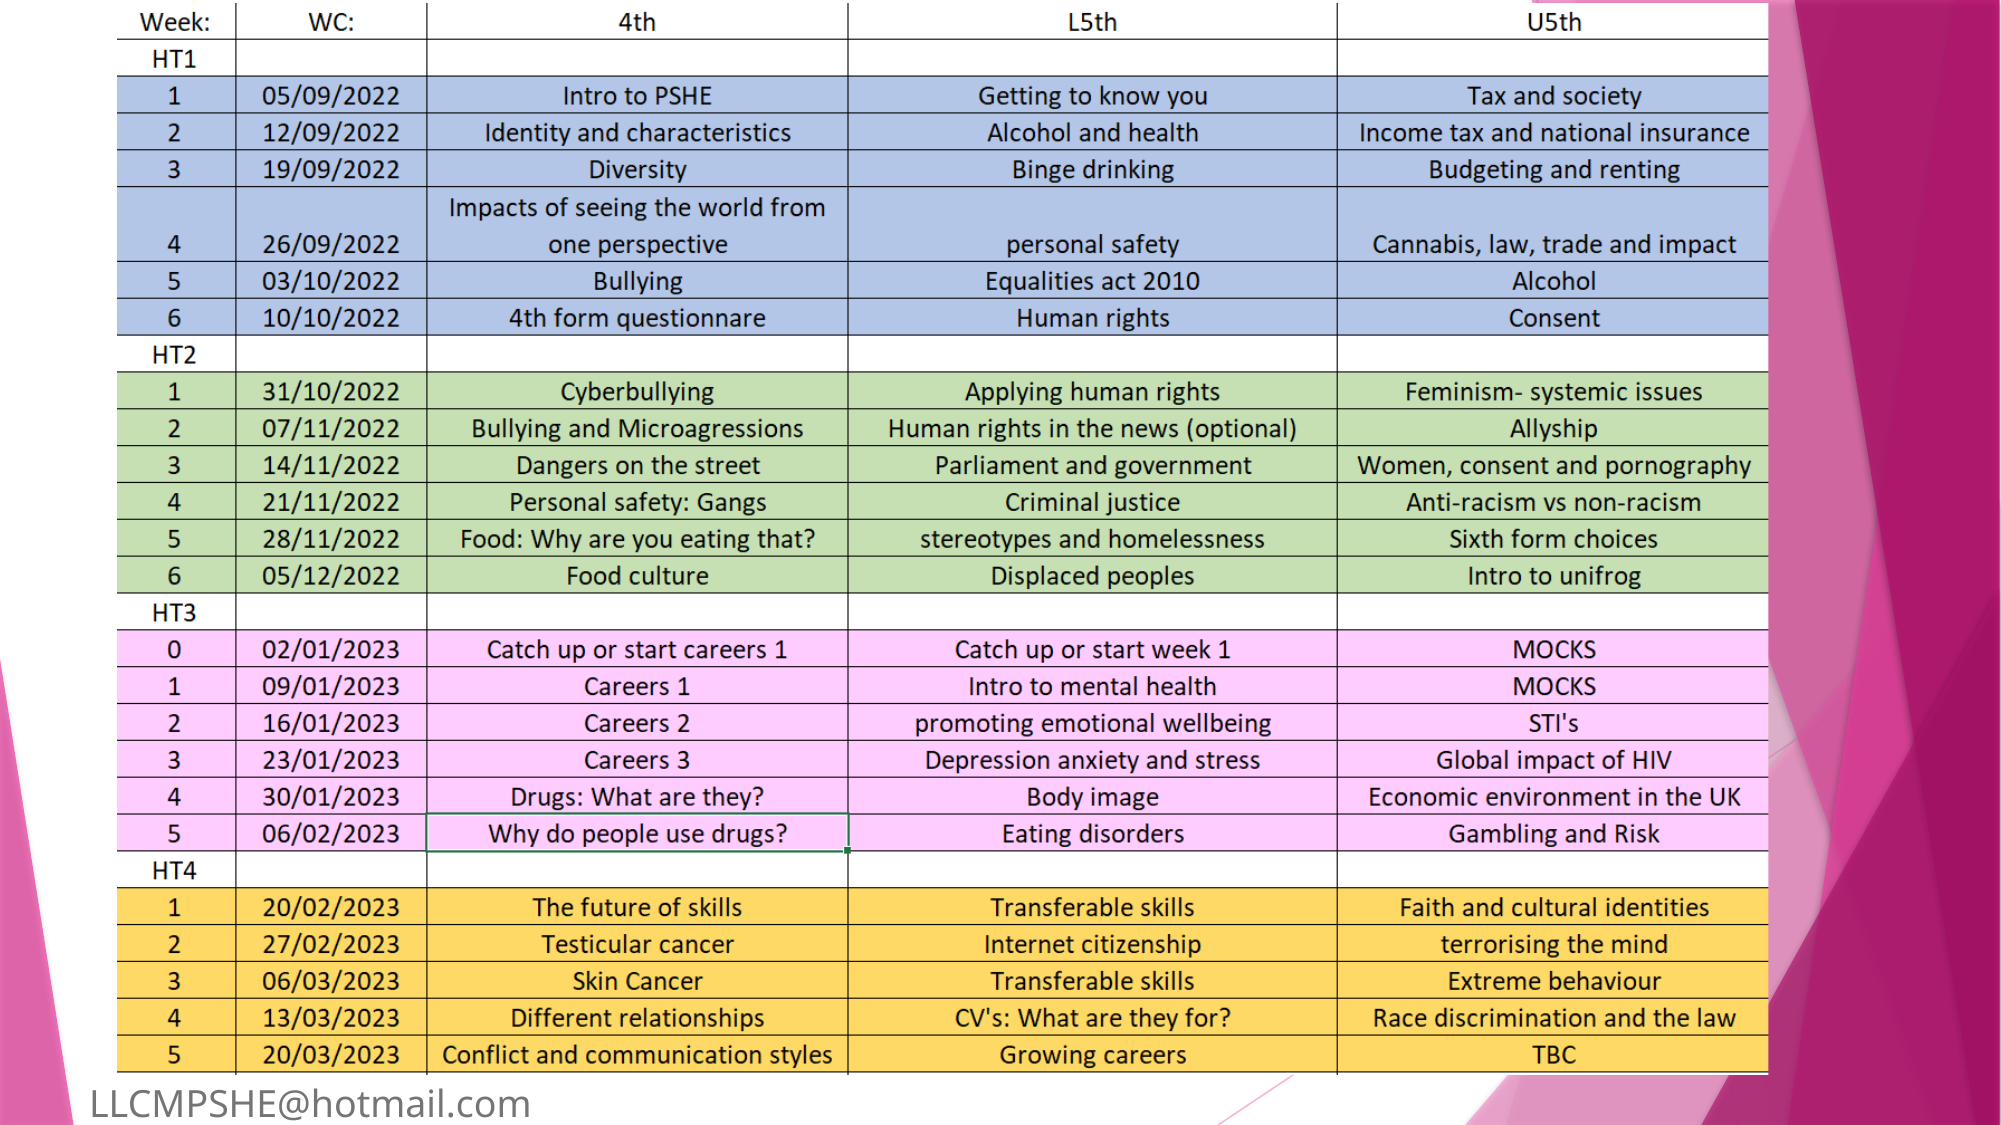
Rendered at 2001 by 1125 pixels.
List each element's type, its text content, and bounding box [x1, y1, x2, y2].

text_box LLCMPSHE@hotmail.com [74, 1072, 1075, 1125]
picture [116, 0, 1769, 1076]
